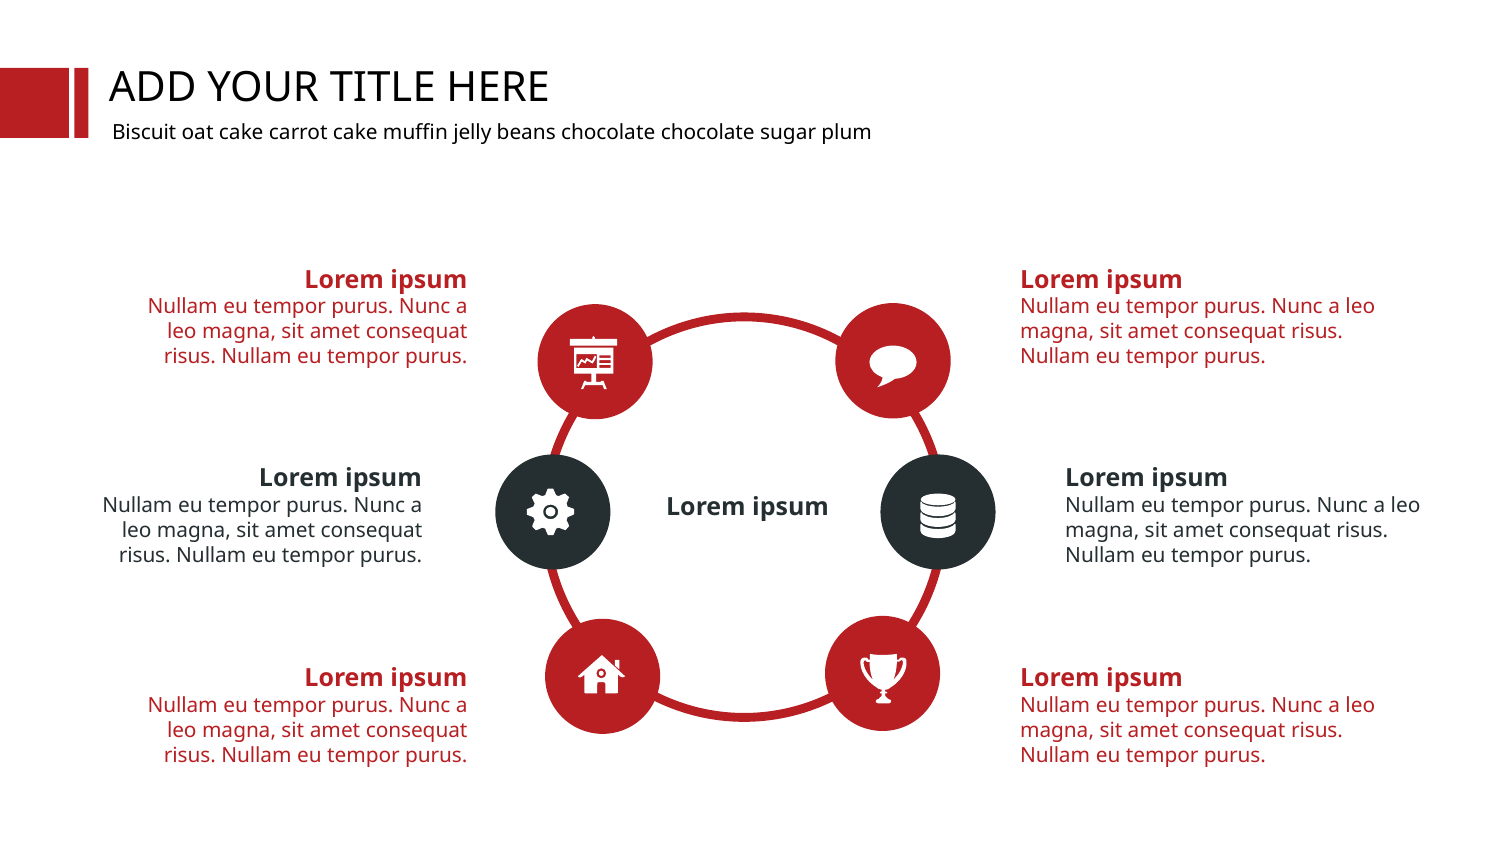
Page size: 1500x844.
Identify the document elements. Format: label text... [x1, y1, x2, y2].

text_box [834, 302, 952, 420]
text_box Lorem ipsum Nullam eu tempor purus. Nunc a leo magna, sit amet consequat risus. Nullam eu tempor purus. [106, 657, 475, 771]
text_box [544, 617, 662, 735]
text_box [920, 493, 956, 538]
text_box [569, 335, 618, 390]
text_box [494, 453, 612, 571]
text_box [526, 488, 575, 536]
text_box Lorem ipsum Nullam eu tempor purus. Nunc a leo magna, sit amet consequat risus. Nullam eu tempor purus. [1012, 657, 1397, 771]
text_box Lorem ipsum Nullam eu tempor purus. Nunc a leo magna, sit amet consequat risus. Nullam eu tempor purus. [61, 457, 430, 570]
text_box Lorem ipsum Nullam eu tempor purus. Nunc a leo magna, sit amet consequat risus. Nullam eu tempor purus. [1012, 259, 1397, 372]
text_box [577, 655, 626, 694]
text_box [869, 345, 917, 388]
text_box Lorem ipsum Nullam eu tempor purus. Nunc a leo magna, sit amet consequat risus. Nullam eu tempor purus. [1057, 457, 1442, 570]
text_box Lorem ipsum Nullam eu tempor purus. Nunc a leo magna, sit amet consequat risus. Nullam eu tempor purus. [106, 259, 475, 372]
text_box Lorem ipsum [651, 486, 844, 524]
text_box [536, 303, 654, 421]
text_box [551, 315, 937, 719]
text_box [823, 614, 942, 733]
text_box [860, 653, 907, 704]
text_box [879, 453, 997, 571]
